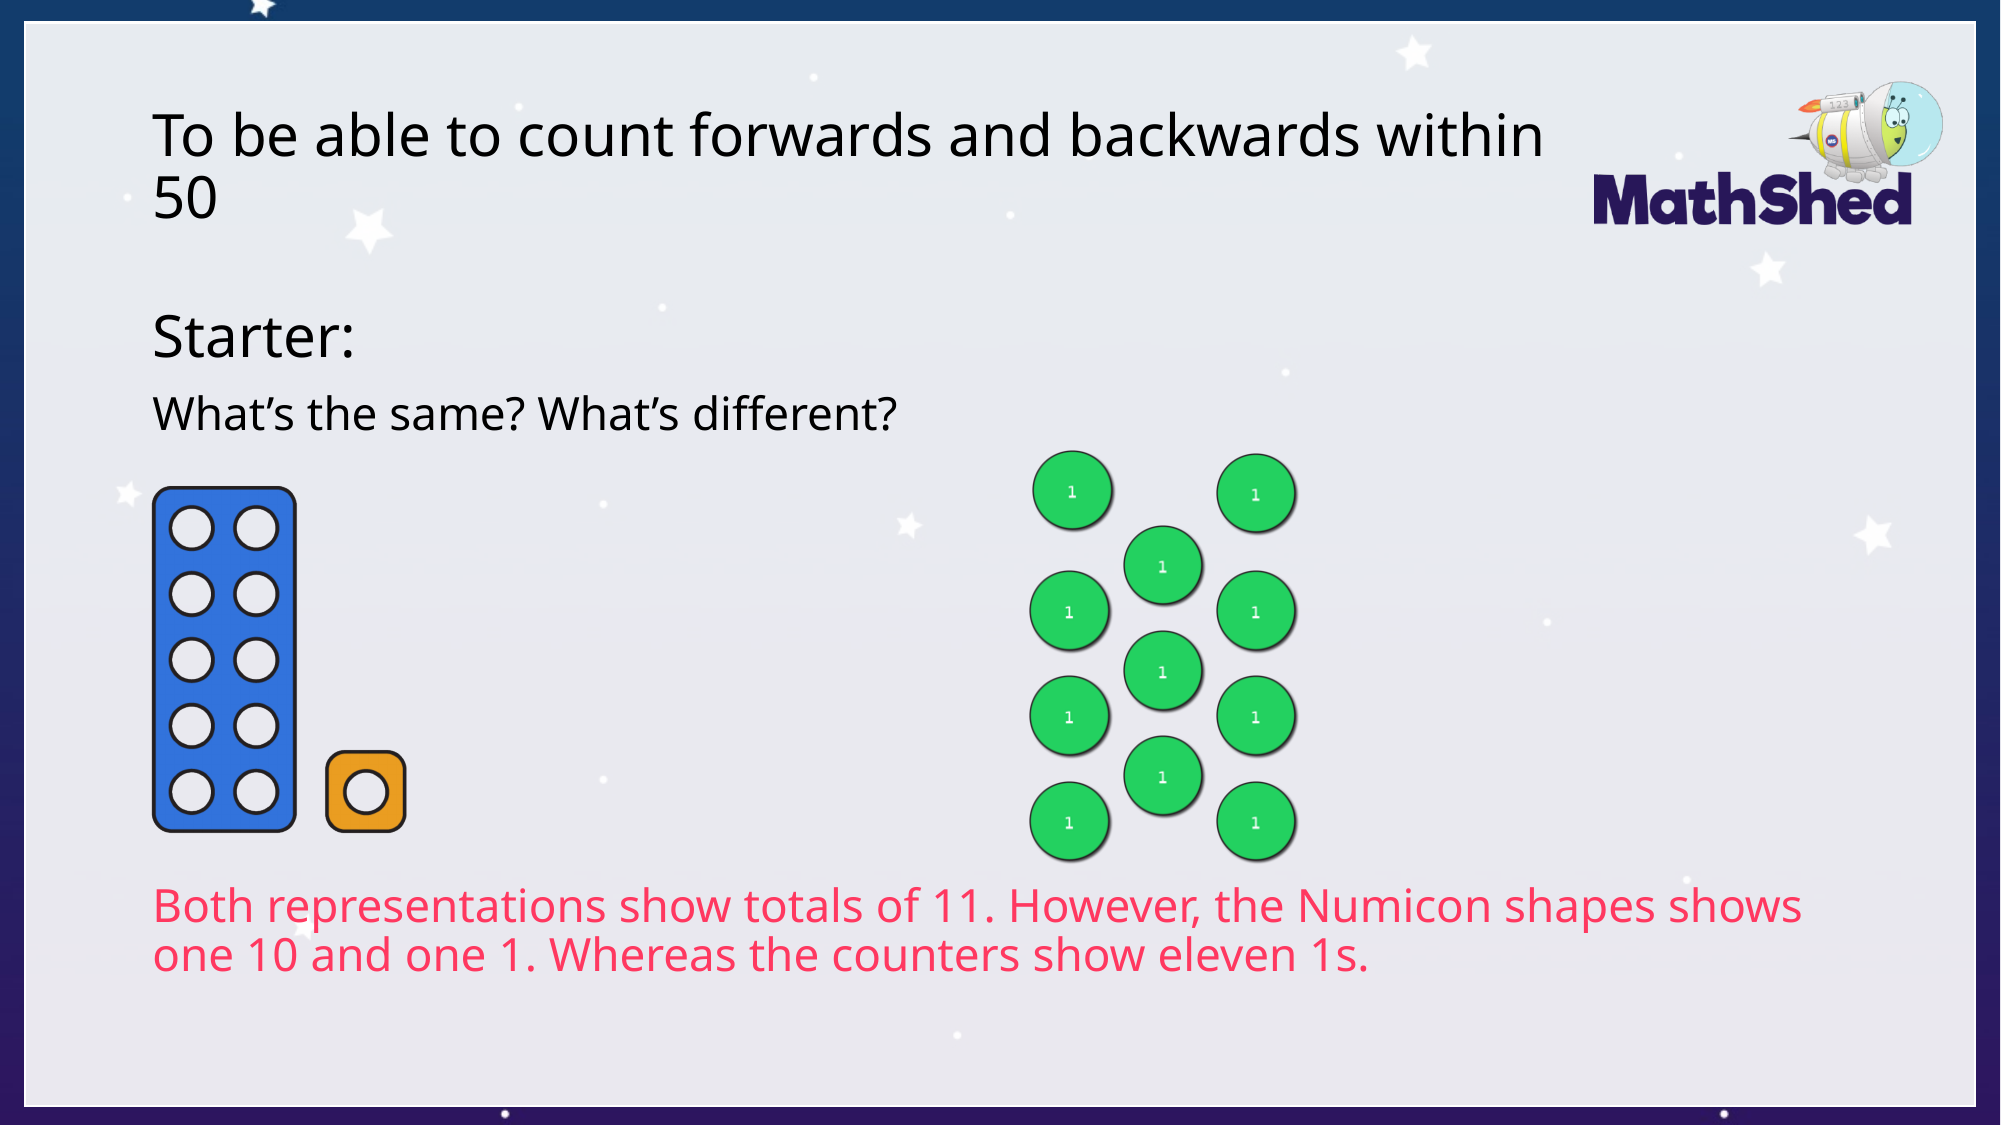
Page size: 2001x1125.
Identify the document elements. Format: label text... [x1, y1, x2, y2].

list Starter: What’s the same? What’s different? Both representations show totals of 11. However, the Numicon shapes shows one 10 and one 1. Whereas the counters show eleven 1s. [137, 299, 1863, 1014]
picture [0, 0, 2001, 1125]
title To be able to count forwards and backwards within 50 [137, 59, 1578, 278]
